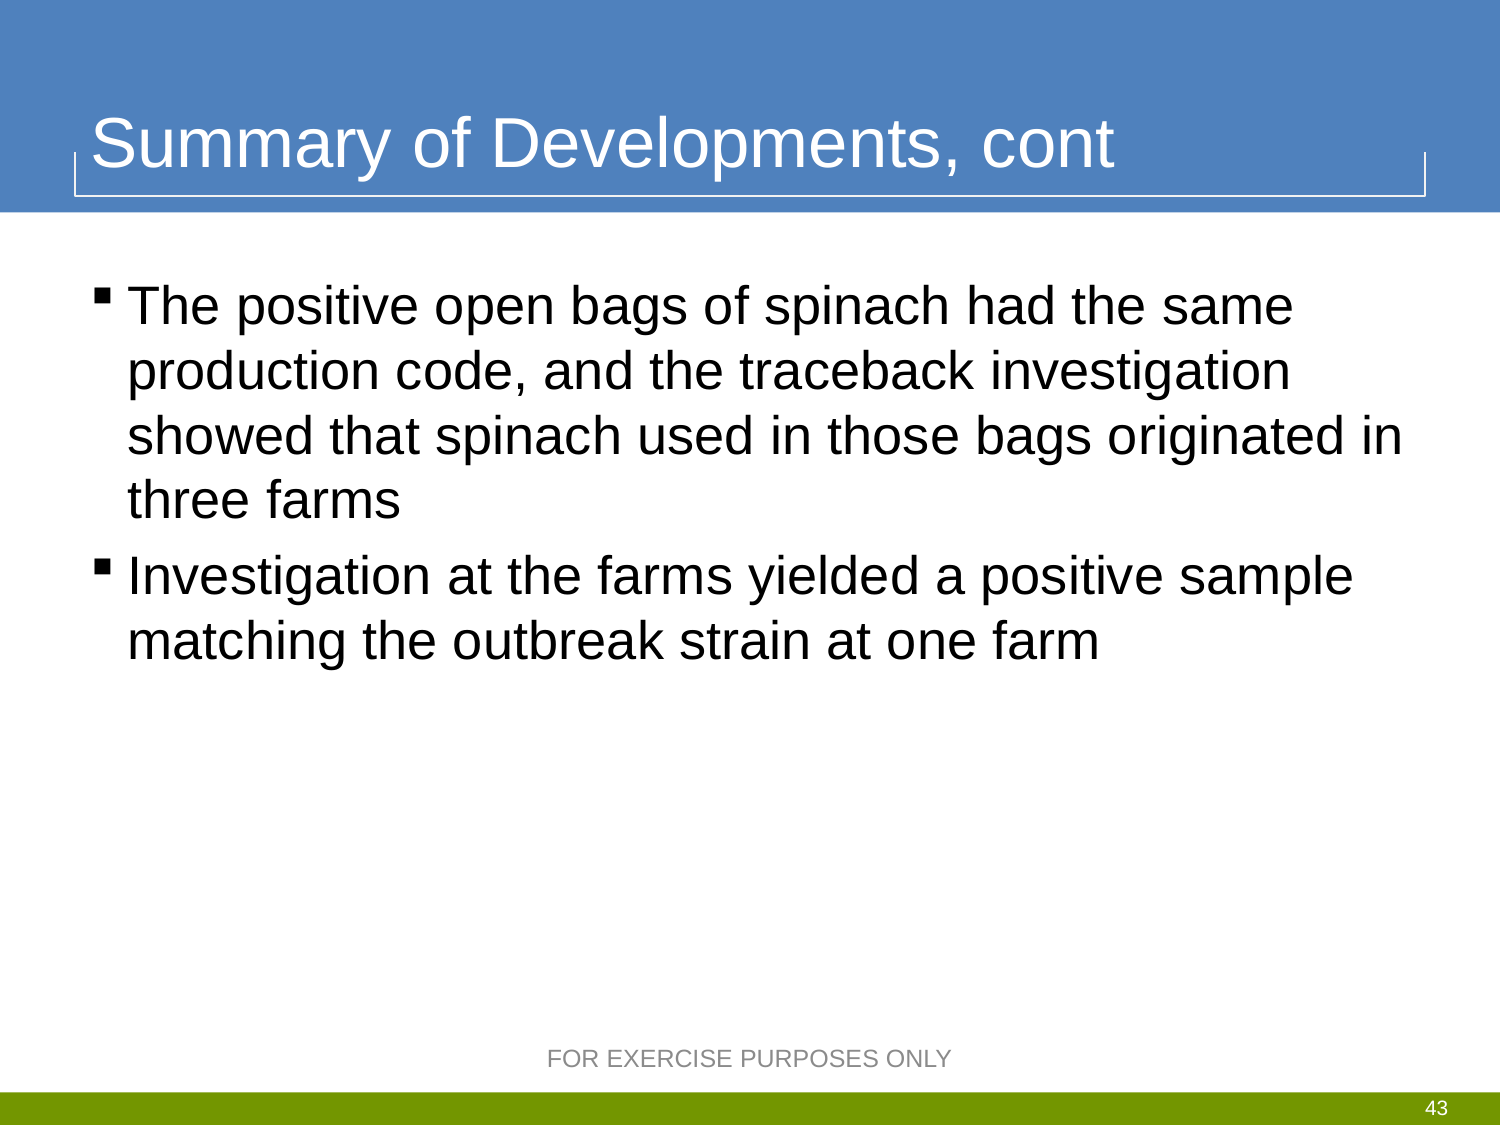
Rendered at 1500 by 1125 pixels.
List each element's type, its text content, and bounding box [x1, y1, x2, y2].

title Summary of Developments, cont [74, 44, 1426, 233]
list The positive open bags of spinach had the same production code, and the traceback investigation showed that spinach used in those bags originated in three farms Investigation at the farms yielded a positive sample matching the outbreak strain at one farm [74, 262, 1426, 1006]
footer FOR EXERCISE PURPOSES ONLY [512, 1042, 988, 1103]
